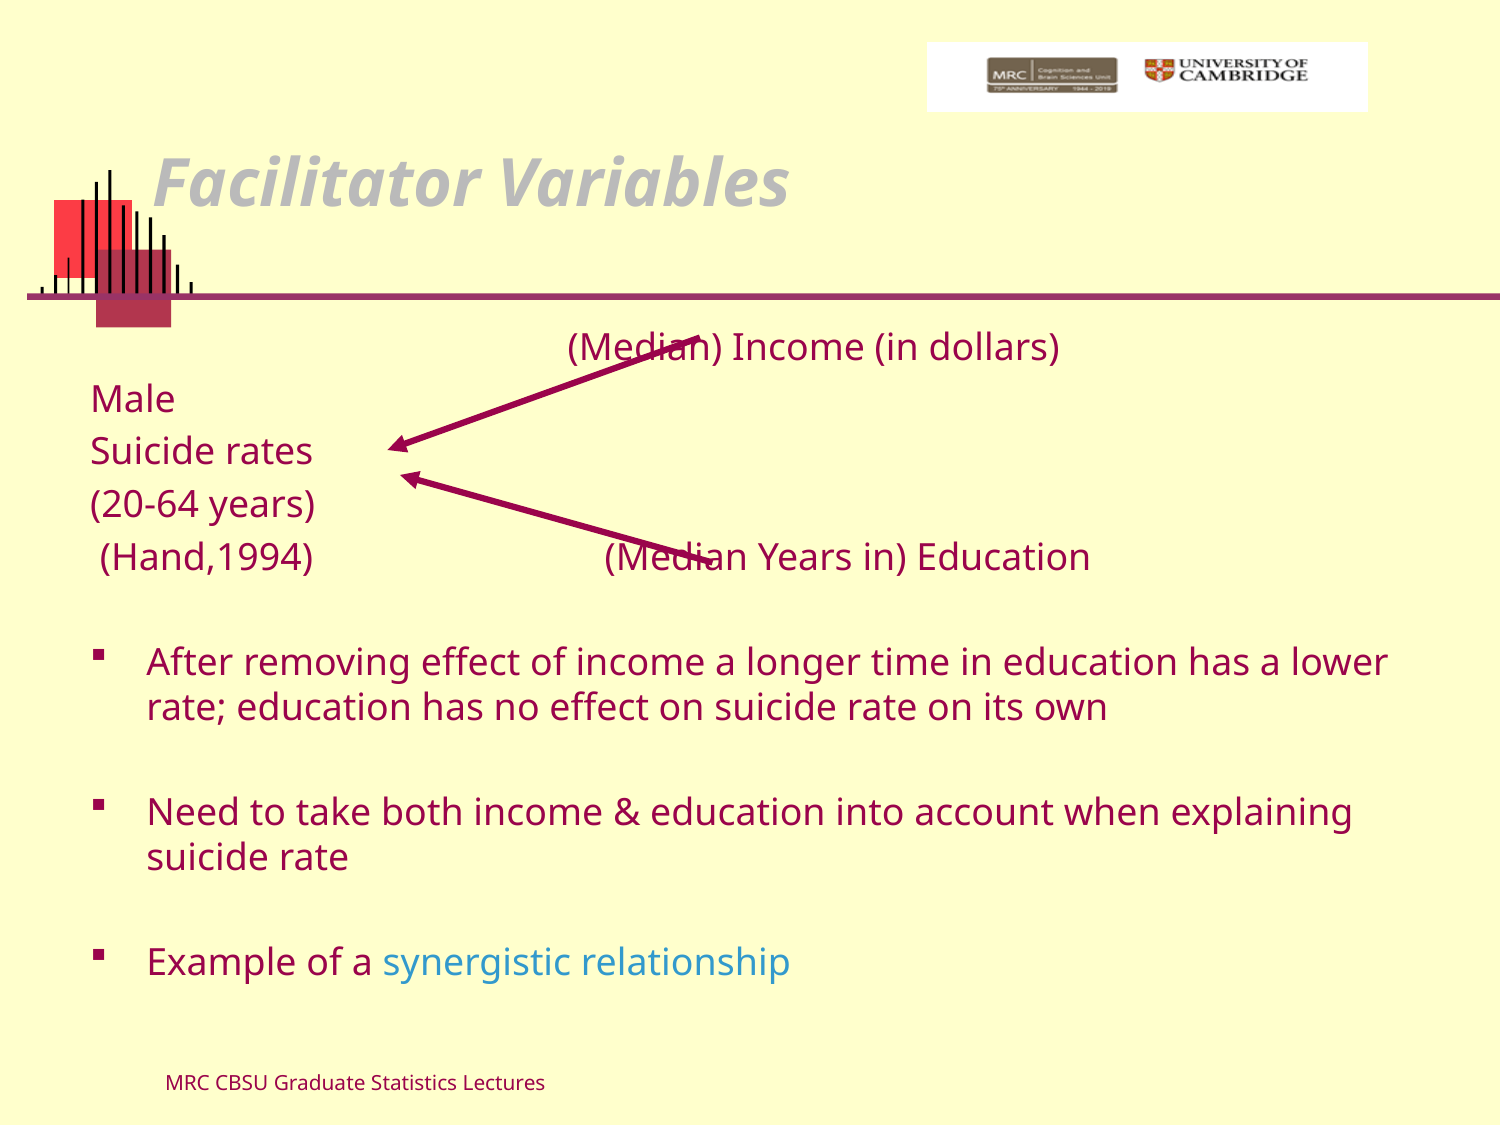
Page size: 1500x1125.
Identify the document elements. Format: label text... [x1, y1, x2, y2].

text_box [399, 472, 713, 563]
title Facilitator Variables [137, 137, 988, 233]
text_box [387, 337, 701, 452]
list (Median) Income (in dollars) Male Suicide rates (20-64 years) (Hand,1994) (Median Years in) Education After removing effect of income a longer time in education has a lower rate; education has no effect on suicide rate on its own Need to take both income & education into account when explaining suicide rate Example of a synergistic relationship [75, 262, 1425, 1038]
picture [927, 42, 1368, 112]
footer MRC CBSU Graduate Statistics Lectures [149, 1062, 988, 1101]
